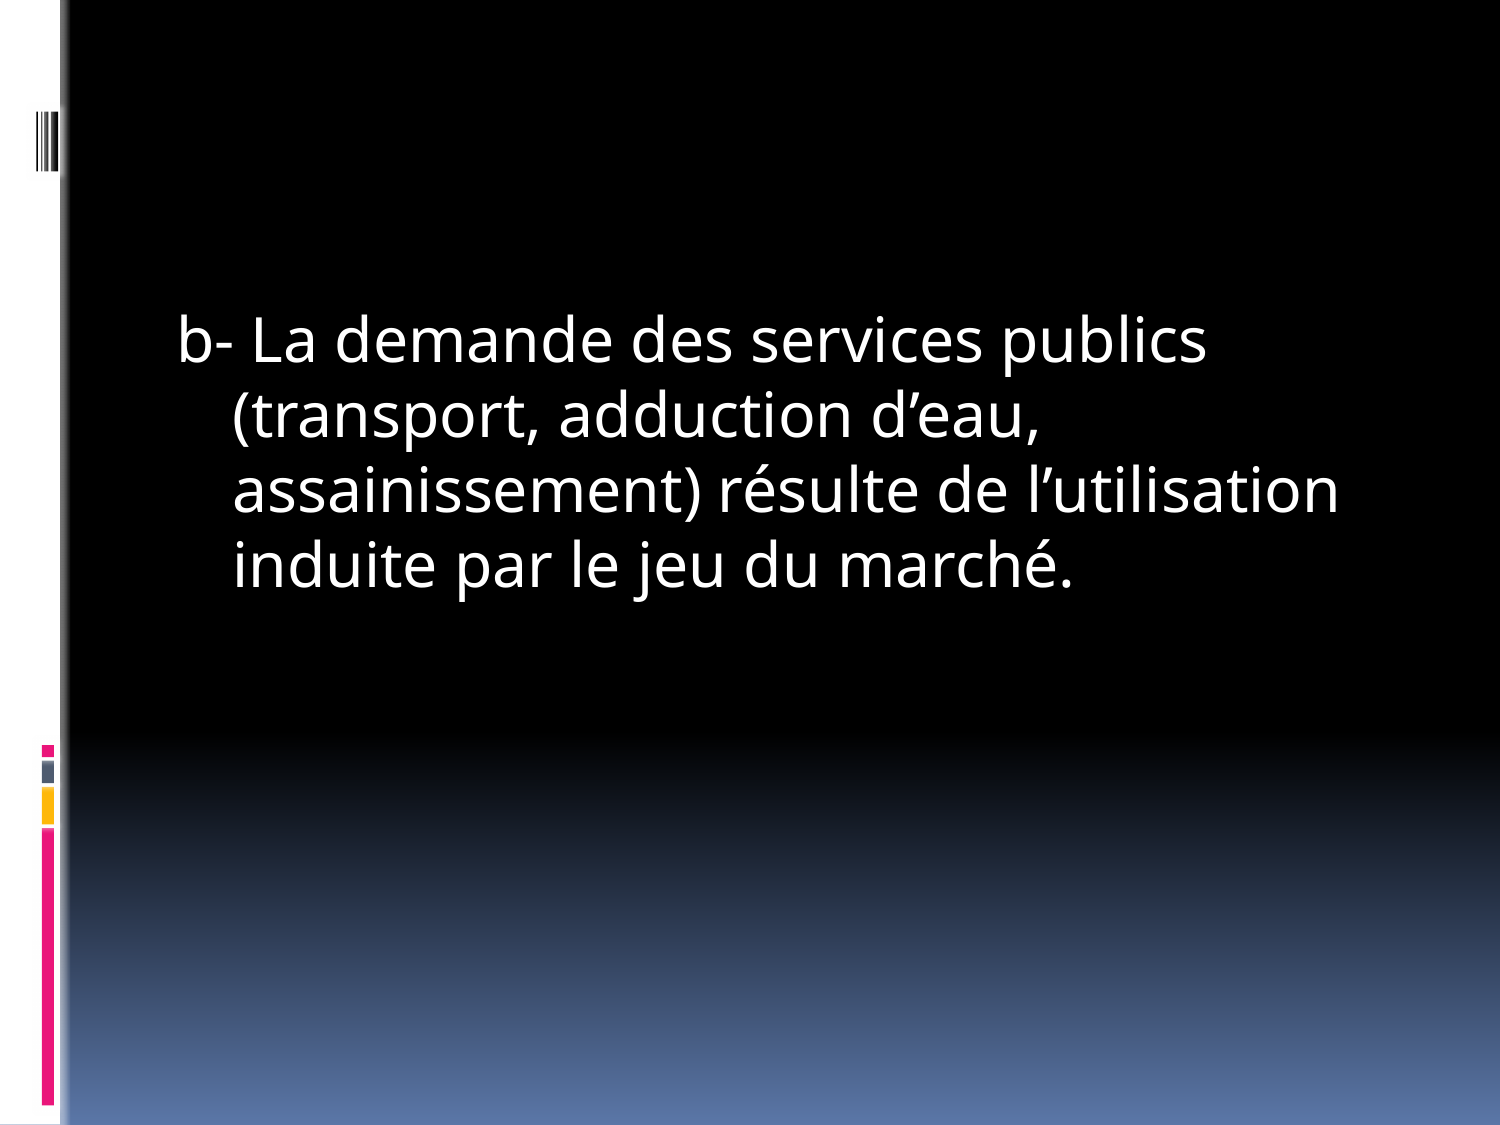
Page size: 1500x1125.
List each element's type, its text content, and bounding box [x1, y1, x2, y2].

list b- La demande des services publics (transport, adduction d’eau, assainissement) résulte de l’utilisation induite par le jeu du marché. [150, 292, 1425, 1043]
